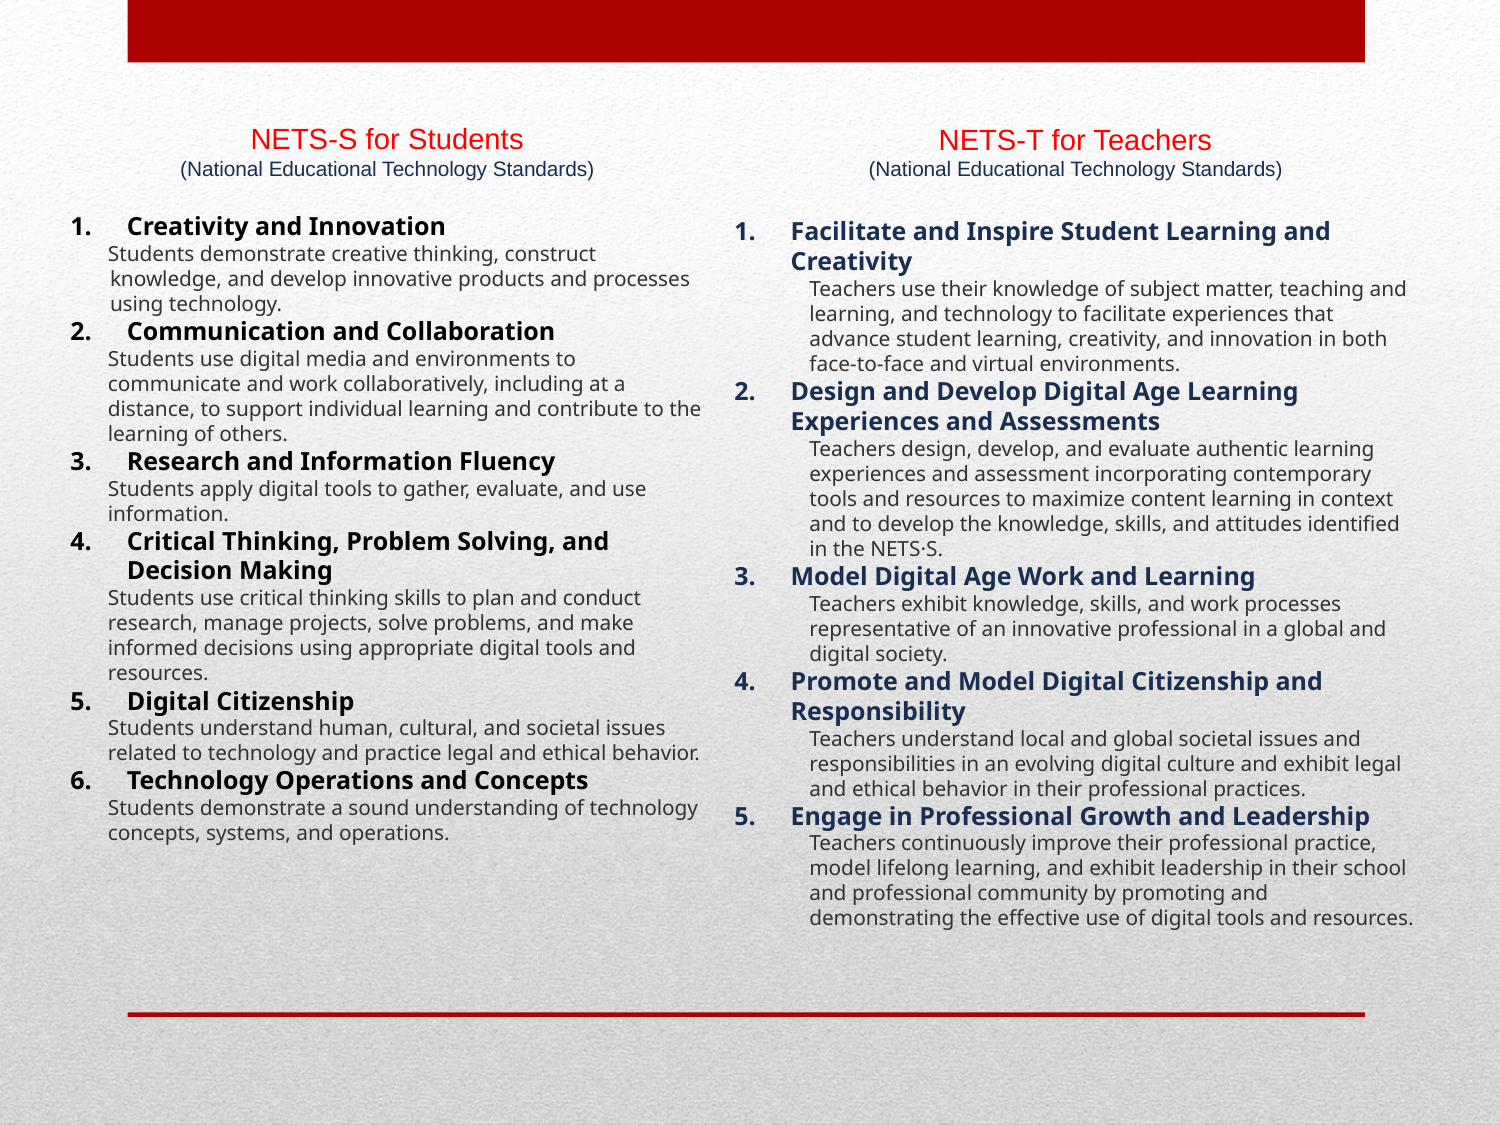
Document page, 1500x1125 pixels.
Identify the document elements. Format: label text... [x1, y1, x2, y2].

text_box NETS-S for Students (National Educational Technology Standards) Creativity and Innovation Students demonstrate creative thinking, construct knowledge, and develop innovative products and processes using technology. Communication and Collaboration Students use digital media and environments to communicate and work collaboratively, including at a distance, to support individual learning and contribute to the learning of others. Research and Information Fluency Students apply digital tools to gather, evaluate, and use information. Critical Thinking, Problem Solving, and Decision Making Students use critical thinking skills to plan and conduct research, manage projects, solve problems, and make informed decisions using appropriate digital tools and resources. Digital Citizenship Students understand human, cultural, and societal issues related to technology and practice legal and ethical behavior. Technology Operations and Concepts Students demonstrate a sound understanding of technology concepts, systems, and operations. [55, 83, 719, 1042]
text_box NETS-T for Teachers (National Educational Technology Standards) Facilitate and Inspire Student Learning and Creativity Teachers use their knowledge of subject matter, teaching and learning, and technology to facilitate experiences that advance student learning, creativity, and innovation in both face-to-face and virtual environments. Design and Develop Digital Age Learning Experiences and Assessments Teachers design, develop, and evaluate authentic learning experiences and assessment incorporating contemporary tools and resources to maximize content learning in context and to develop the knowledge, skills, and attitudes identified in the NETS·S. Model Digital Age Work and Learning Teachers exhibit knowledge, skills, and work processes representative of an innovative professional in a global and digital society. Promote and Model Digital Citizenship and Responsibility Teachers understand local and global societal issues and responsibilities in an evolving digital culture and exhibit legal and ethical behavior in their professional practices. Engage in Professional Growth and Leadership Teachers continuously improve their professional practice, model lifelong learning, and exhibit leadership in their school and professional community by promoting and demonstrating the effective use of digital tools and resources. [719, 53, 1432, 1085]
